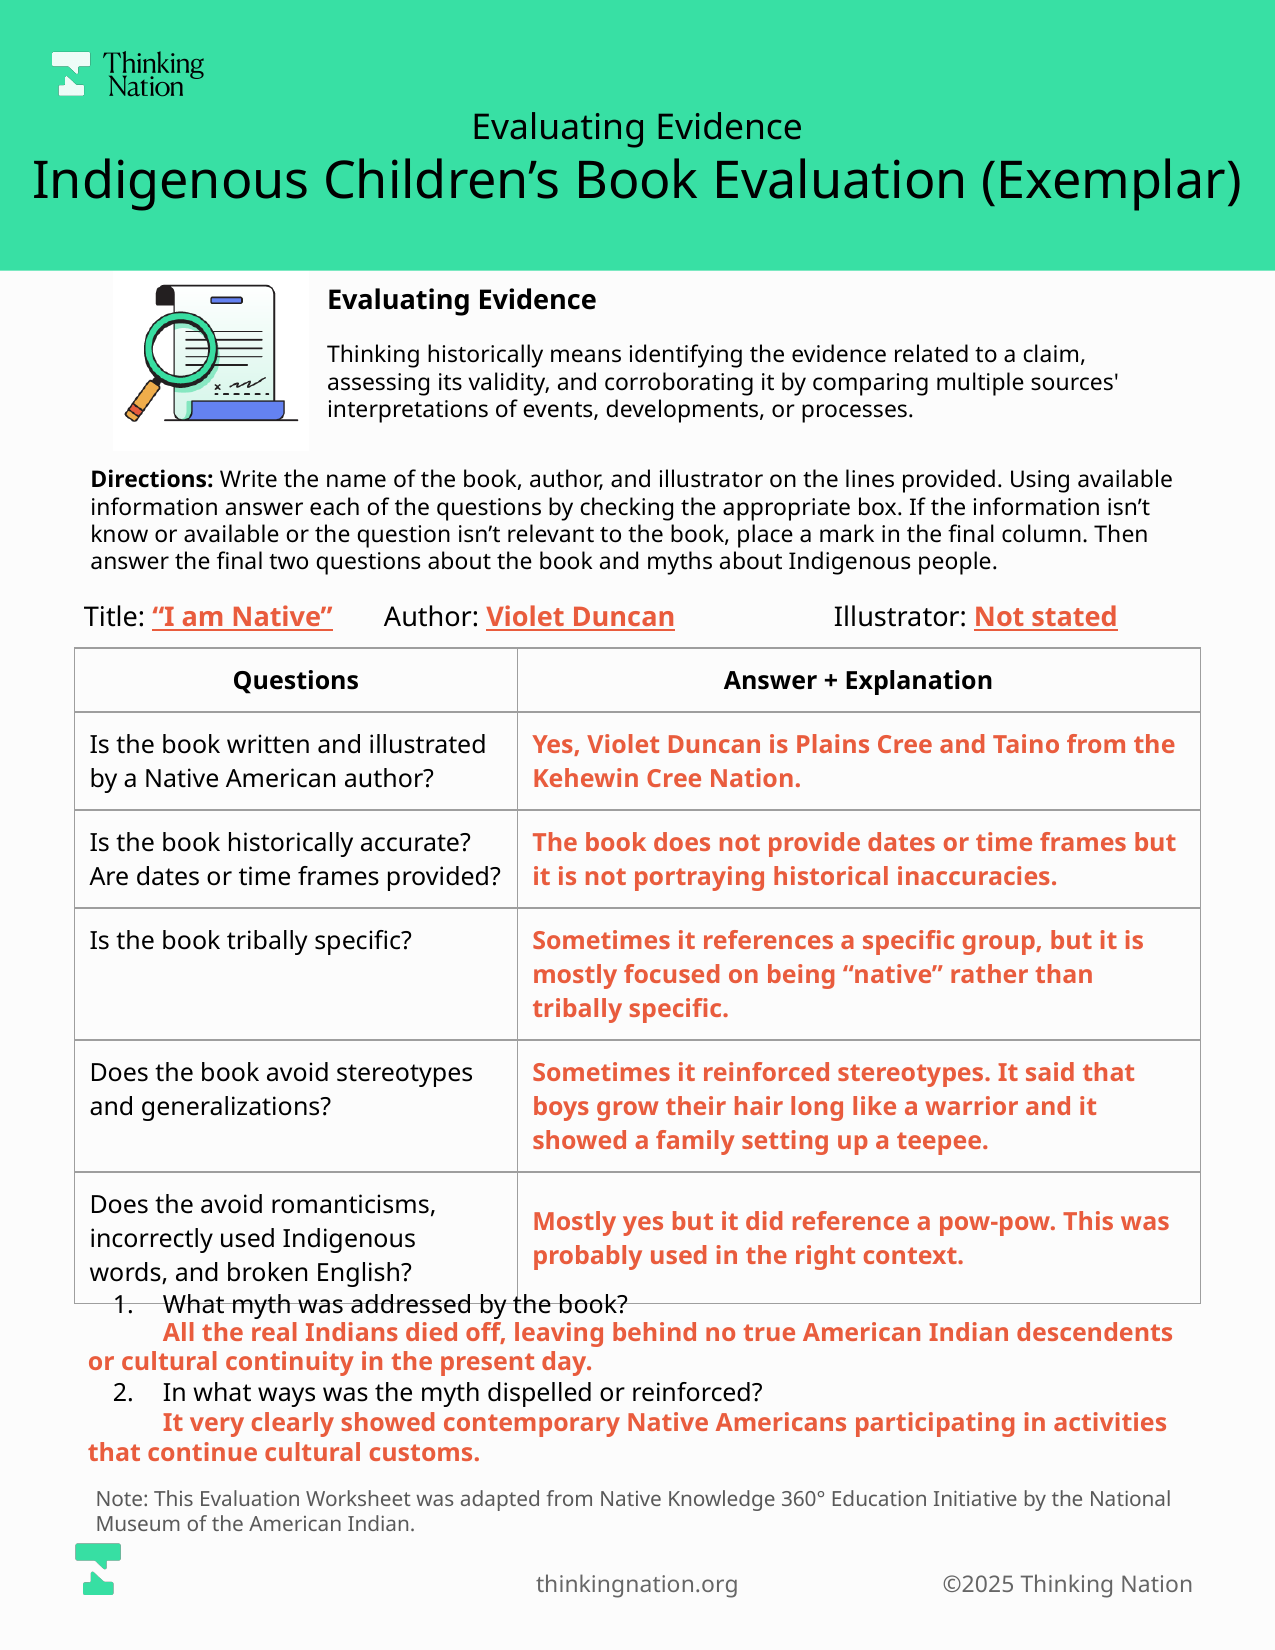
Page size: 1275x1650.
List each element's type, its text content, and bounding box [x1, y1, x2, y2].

table_cell Sometimes it references a specific group, but it is mostly focused on being “native” rather than tribally specific. [518, 909, 1200, 1039]
text_box ©2025 Thinking Nation [907, 1553, 1210, 1605]
text_box Directions: Write the name of the book, author, and illustrator on the lines provided. Using available information answer each of the questions by checking the appropriate box. If the information isn’t know or available or the question isn’t relevant to the book, place a mark in the final column. Then answer the final two questions about the book and myths about Indigenous people. [75, 449, 1201, 590]
table_cell Yes, Violet Duncan is Plains Cree and Taino from the Kehewin Cree Nation. [518, 713, 1200, 809]
text_box Evaluating Evidence Thinking historically means identifying the evidence related to a claim, assessing its validity, and corroborating it by comparing multiple sources' interpretations of events, developments, or processes. [313, 271, 1201, 443]
picture [113, 255, 309, 451]
text_box Evaluating Evidence Indigenous Children’s Book Evaluation (Exemplar) [0, 0, 1275, 271]
table_cell Is the book written and illustrated by a Native American author? [75, 713, 517, 809]
text_box thinkingnation.org [486, 1553, 789, 1605]
table_cell Is the book tribally specific? [75, 909, 517, 1039]
table_header Questions [75, 671, 517, 711]
table_cell Sometimes it reinforced stereotypes. It said that boys grow their hair long like a warrior and it showed a family setting up a teepee. [518, 1041, 1200, 1171]
picture [35, 37, 210, 110]
text_box Note: This Evaluation Worksheet was adapted from Native Knowledge 360° Education Initiative by the National Museum of the American Indian. [80, 1471, 1257, 1522]
text_box What myth was addressed by the book? All the real Indians died off, leaving behind no true American Indian descendents or cultural continuity in the present day. In what ways was the myth dispelled or reinforced? It very clearly showed contemporary Native Americans participating in activities that continue cultural customs. [72, 1273, 1210, 1424]
picture [62, 1533, 134, 1605]
table_cell The book does not provide dates or time frames but it is not portraying historical inaccuracies. [518, 811, 1200, 907]
table_cell Does the book avoid stereotypes and generalizations? [75, 1041, 517, 1171]
table_cell Mostly yes but it did reference a pow-pow. This was probably used in the right context. [518, 1173, 1200, 1273]
table_header Answer + Explanation [518, 649, 1200, 711]
table_cell Does the avoid romanticisms, incorrectly used Indigenous words, and broken English? [75, 1173, 517, 1273]
table_cell Is the book historically accurate? Are dates or time frames provided? [75, 811, 517, 907]
text_box Title: “I am Native” Author: Violet Duncan Illustrator: Not stated [68, 584, 1195, 671]
